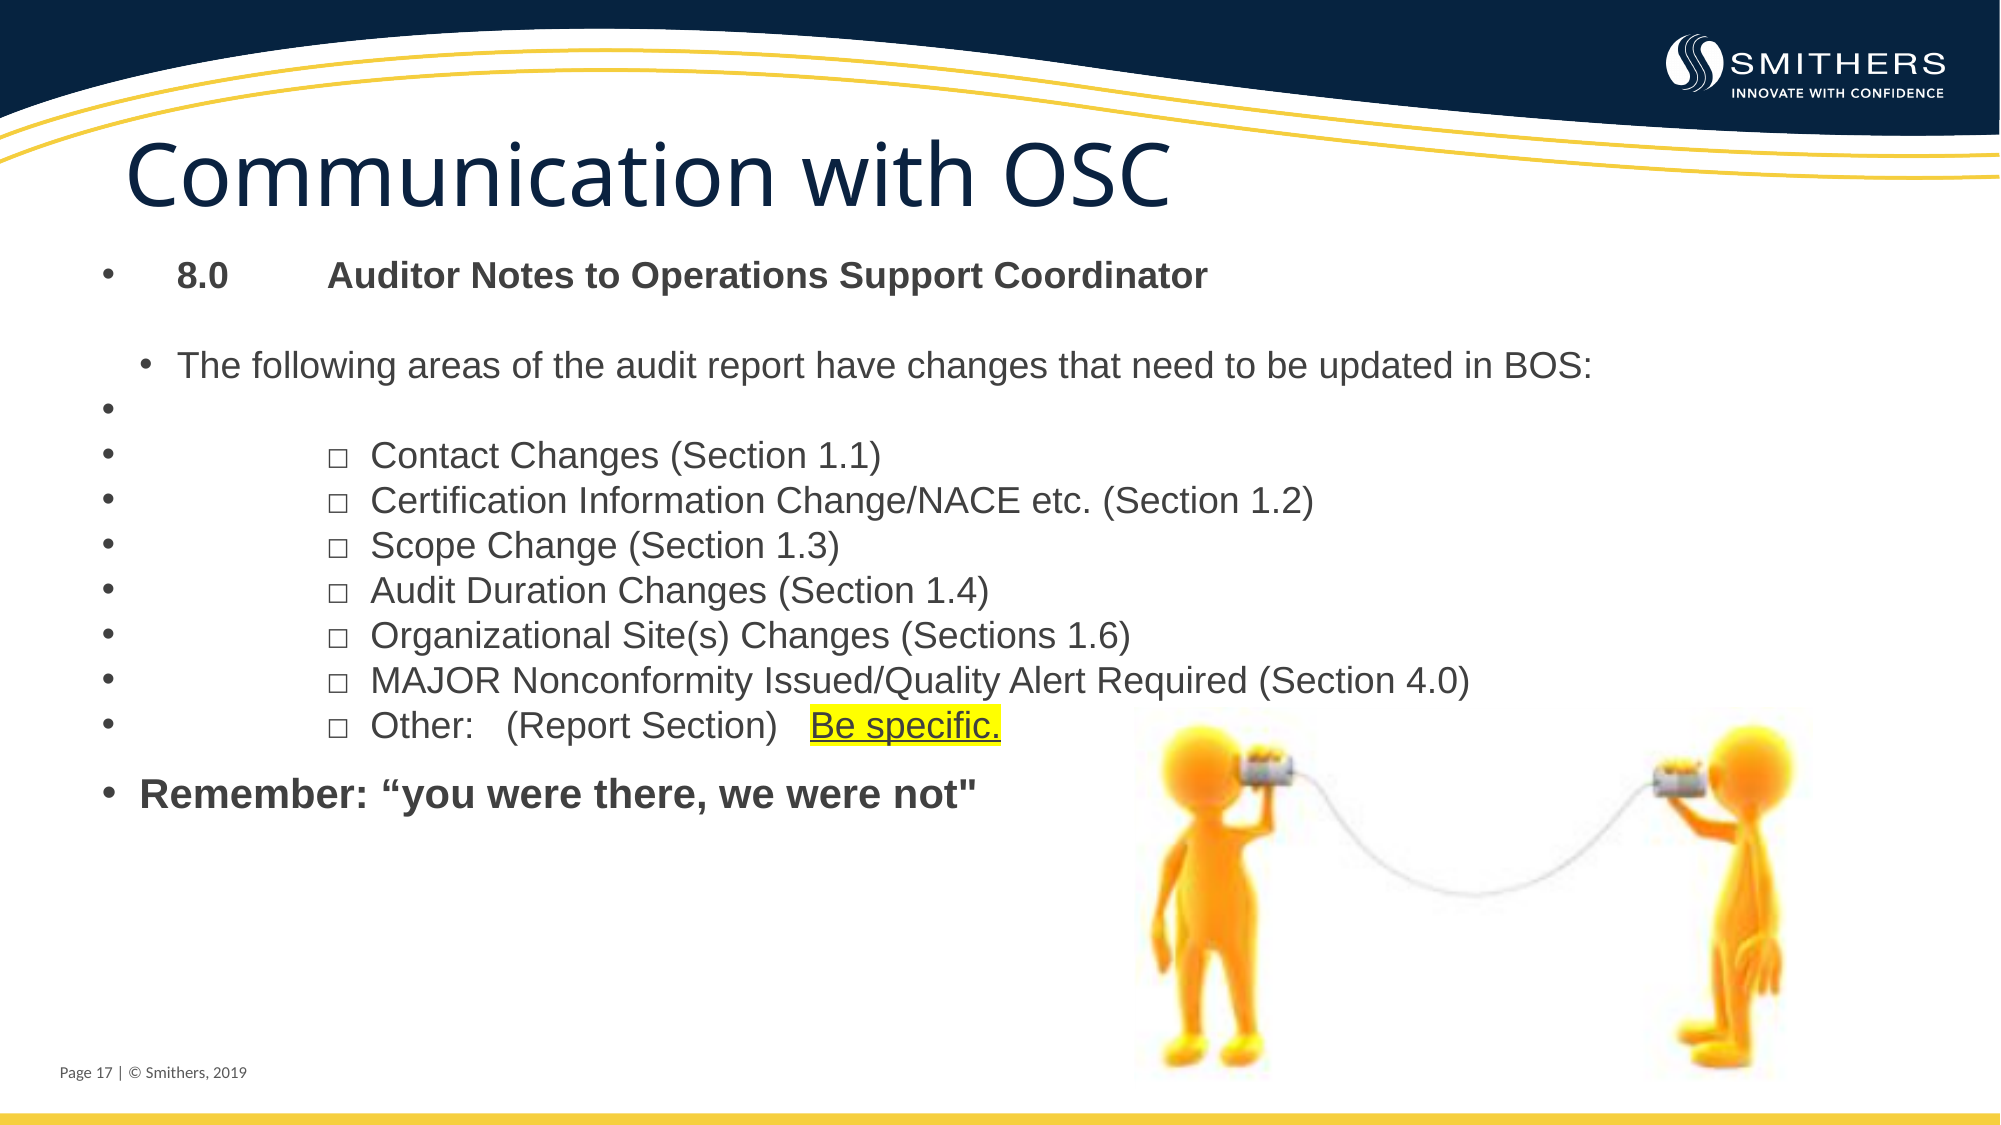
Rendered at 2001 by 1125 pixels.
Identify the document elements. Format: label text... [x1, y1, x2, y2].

title Communication with OSC [101, 85, 1863, 271]
slide_number Page 17 | © Smithers, 2019 [59, 1029, 371, 1083]
picture [0, 0, 2000, 194]
list 8.0 Auditor Notes to Operations Support Coordinator The following areas of the audit report have changes that need to be updated in BOS: ☐ Contact Changes (Section 1.1) ☐ Certification Information Change/NACE etc. (Section 1.2) ☐ Scope Change (Section 1.3) ☐ Audit Duration Changes (Section 1.4) ☐ Organizational Site(s) Changes (Sections 1.6) ☐ MAJOR Nonconformity Issued/Quality Alert Required (Section 4.0) ☐ Other: (Report Section) Be specific. Remember: “you were there, we were not" [101, 271, 1863, 988]
picture [1134, 707, 1813, 1089]
